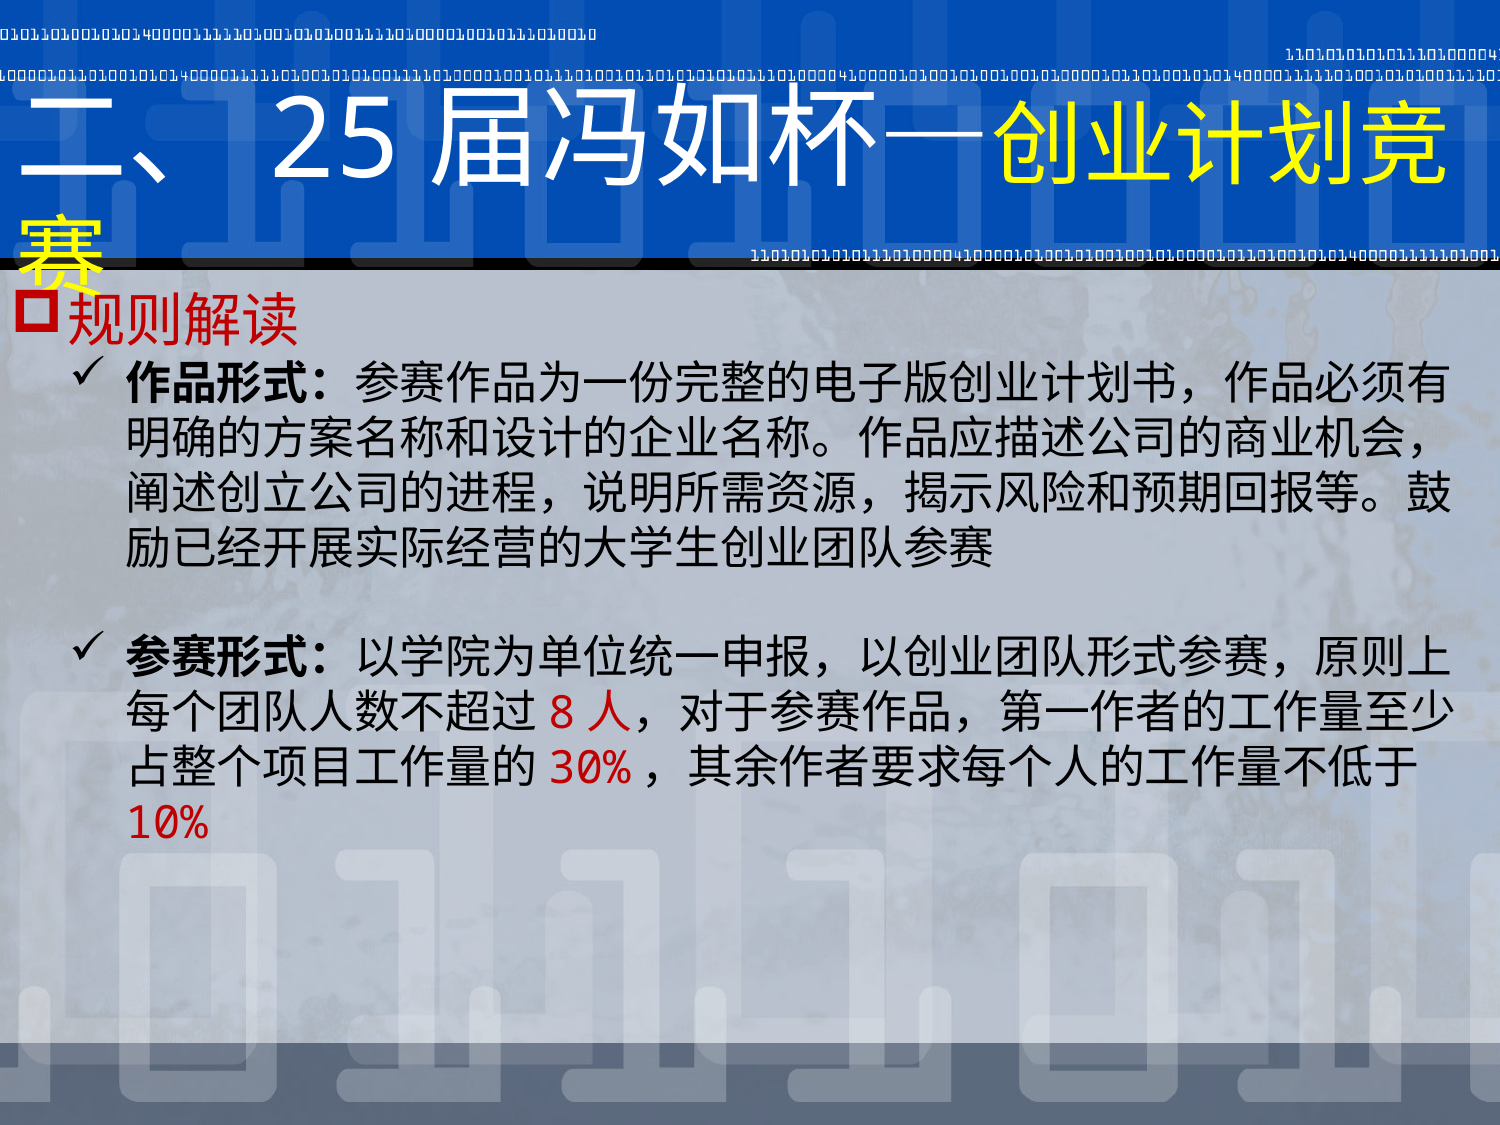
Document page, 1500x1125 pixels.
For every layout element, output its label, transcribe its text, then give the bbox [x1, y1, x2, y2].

title 二、25届冯如杯—创业计划竞赛 [0, 137, 1500, 238]
picture [0, 238, 1500, 1125]
text_box 规则解读 作品形式：参赛作品为一份完整的电子版创业计划书，作品必须有明确的方案名称和设计的企业名称。作品应描述公司的商业机会，阐述创立公司的进程，说明所需资源，揭示风险和预期回报等。鼓励已经开展实际经营的大学生创业团队参赛 参赛形式：以学院为单位统一申报，以创业团队形式参赛，原则上每个团队人数不超过8人，对于参赛作品，第一作者的工作量至少占整个项目工作量的30%，其余作者要求每个人的工作量不低于10% [0, 275, 1492, 1047]
picture [0, 0, 1500, 137]
